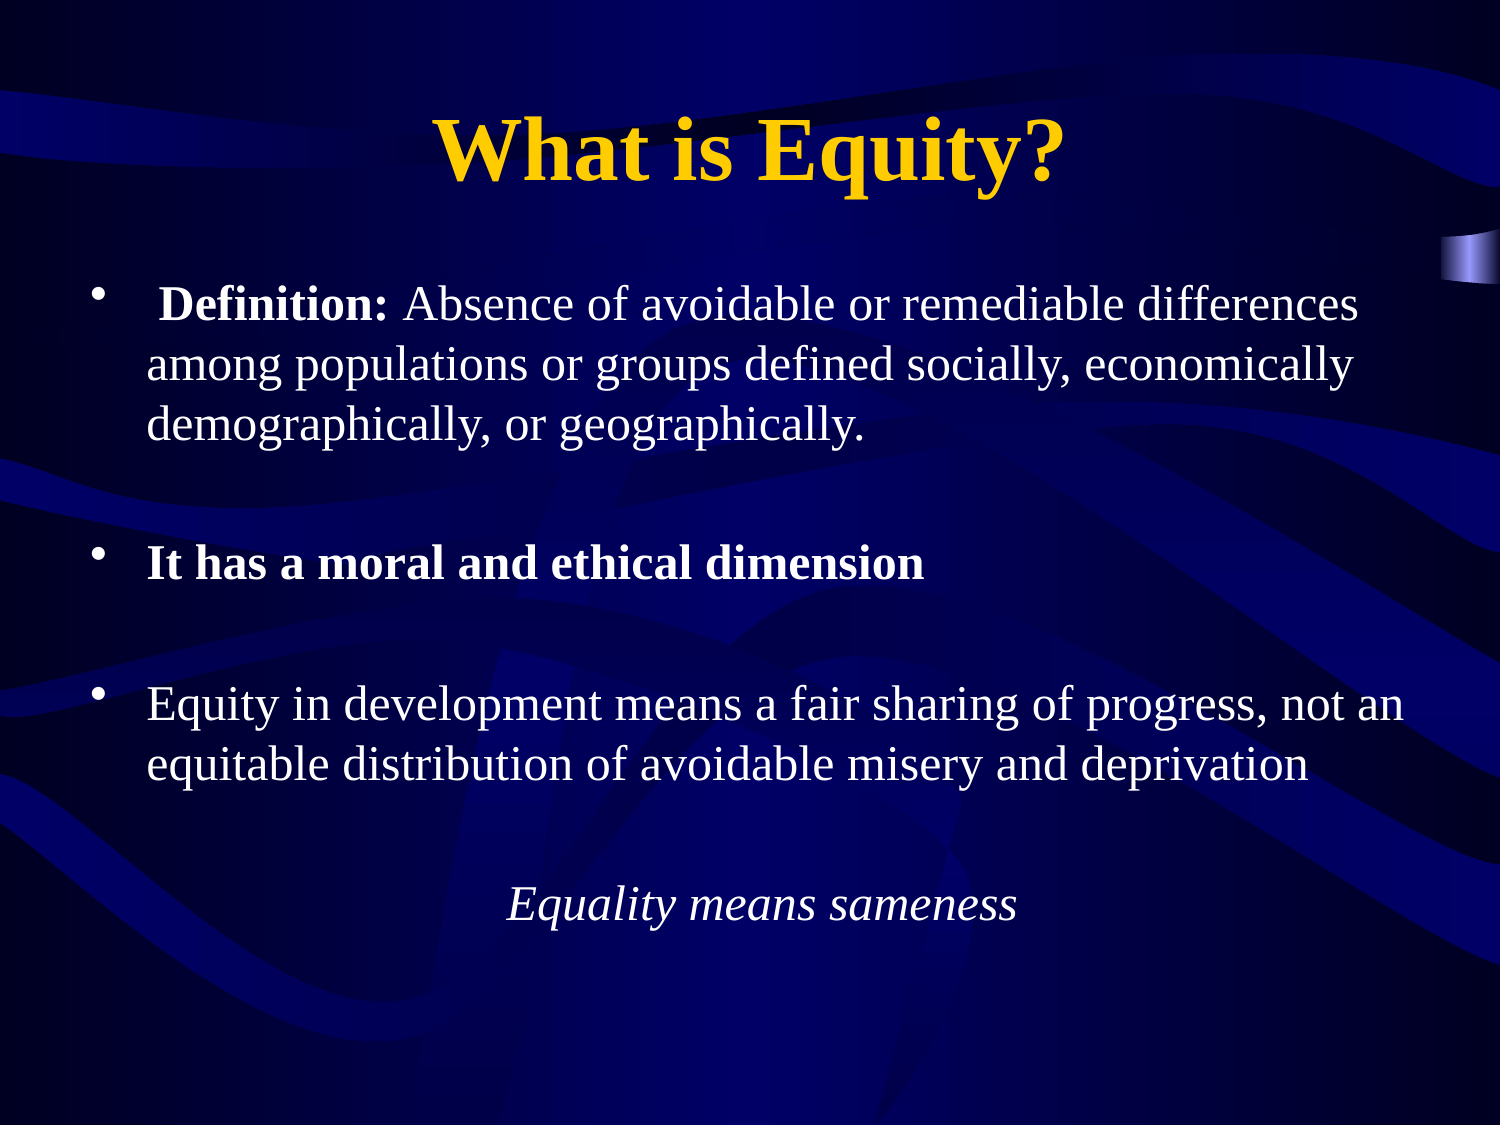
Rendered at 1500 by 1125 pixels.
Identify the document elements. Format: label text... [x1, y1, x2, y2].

list Definition: Absence of avoidable or remediable differences among populations or groups defined socially, economically demographically, or geographically. It has a moral and ethical dimension Equity in development means a fair sharing of progress, not an equitable distribution of avoidable misery and deprivation Equality means sameness [74, 262, 1451, 1051]
title What is Equity? [112, 49, 1388, 238]
